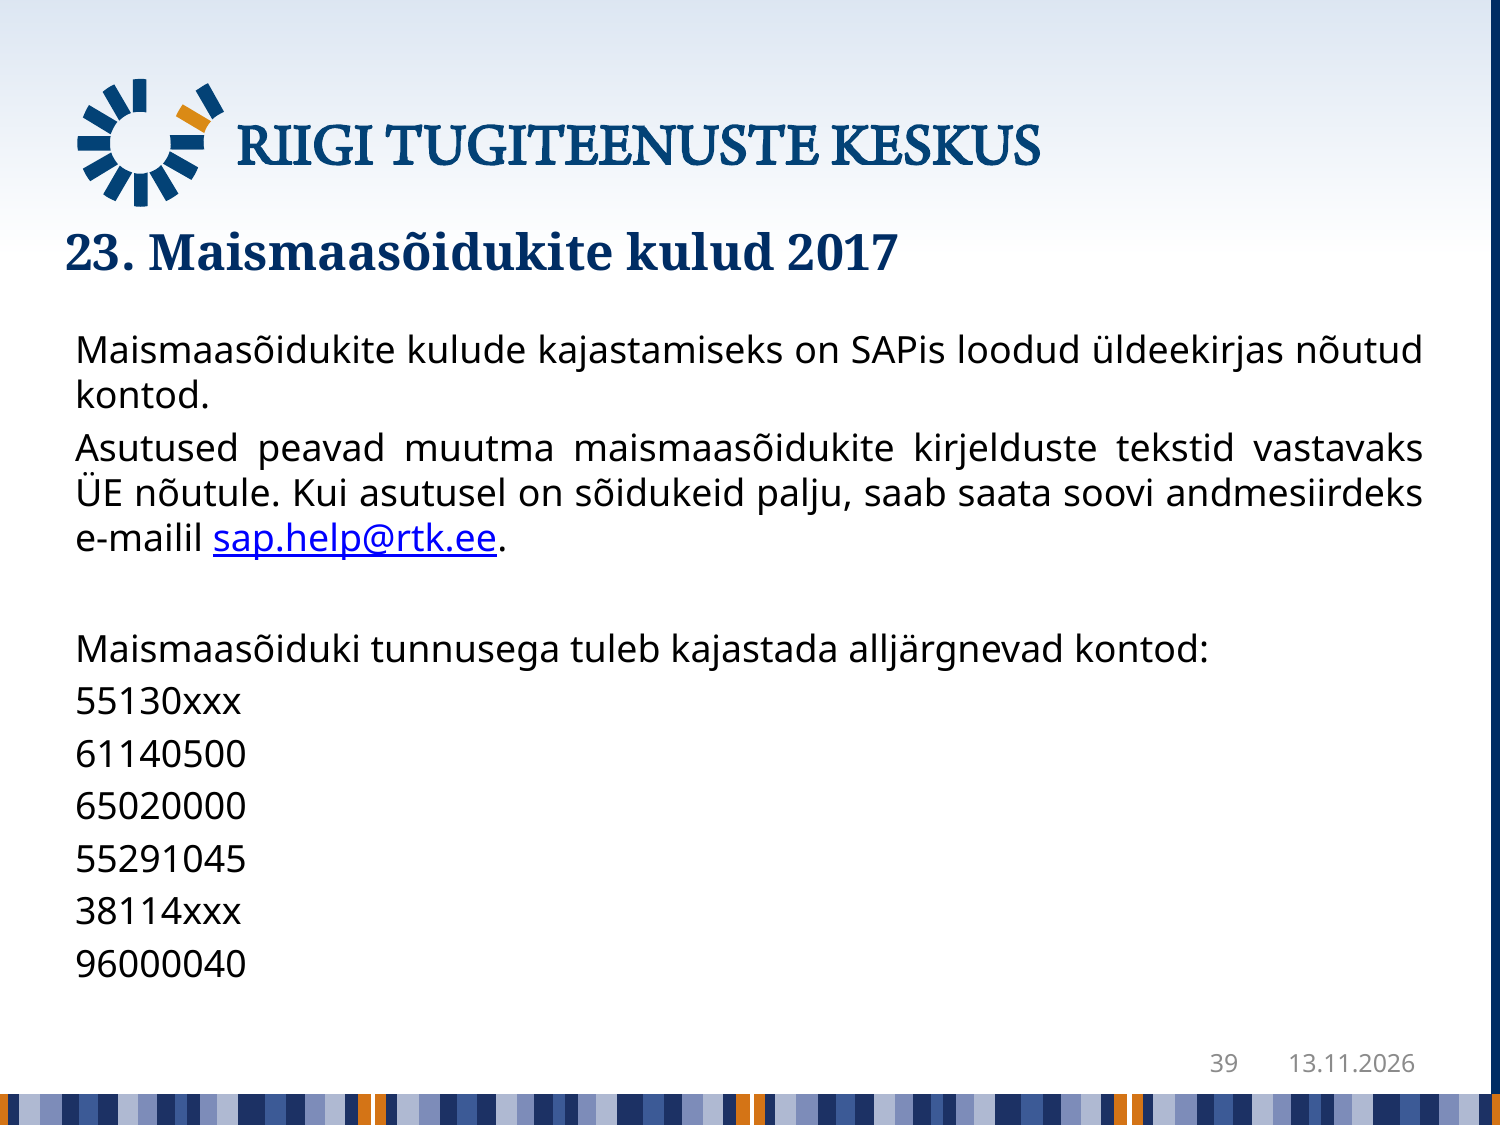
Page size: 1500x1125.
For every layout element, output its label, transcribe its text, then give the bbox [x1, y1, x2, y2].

title 23. Maismaasõidukite kulud 2017 [64, 219, 1415, 301]
list Maismaasõidukite kulude kajastamiseks on SAPis loodud üldeekirjas nõutud kontod. Asutused peavad muutma maismaasõidukite kirjelduste tekstid vastavaks ÜE nõutule. Kui asutusel on sõidukeid palju, saab saata soovi andmesiirdeks e-mailil sap.help@rtk.ee. Maismaasõiduki tunnusega tuleb kajastada alljärgnevad kontod: 55130xxx 61140500 65020000 55291045 38114xxx 96000040 [75, 326, 1425, 1012]
slide_number 39 [1139, 1035, 1254, 1095]
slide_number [1269, 1035, 1431, 1095]
